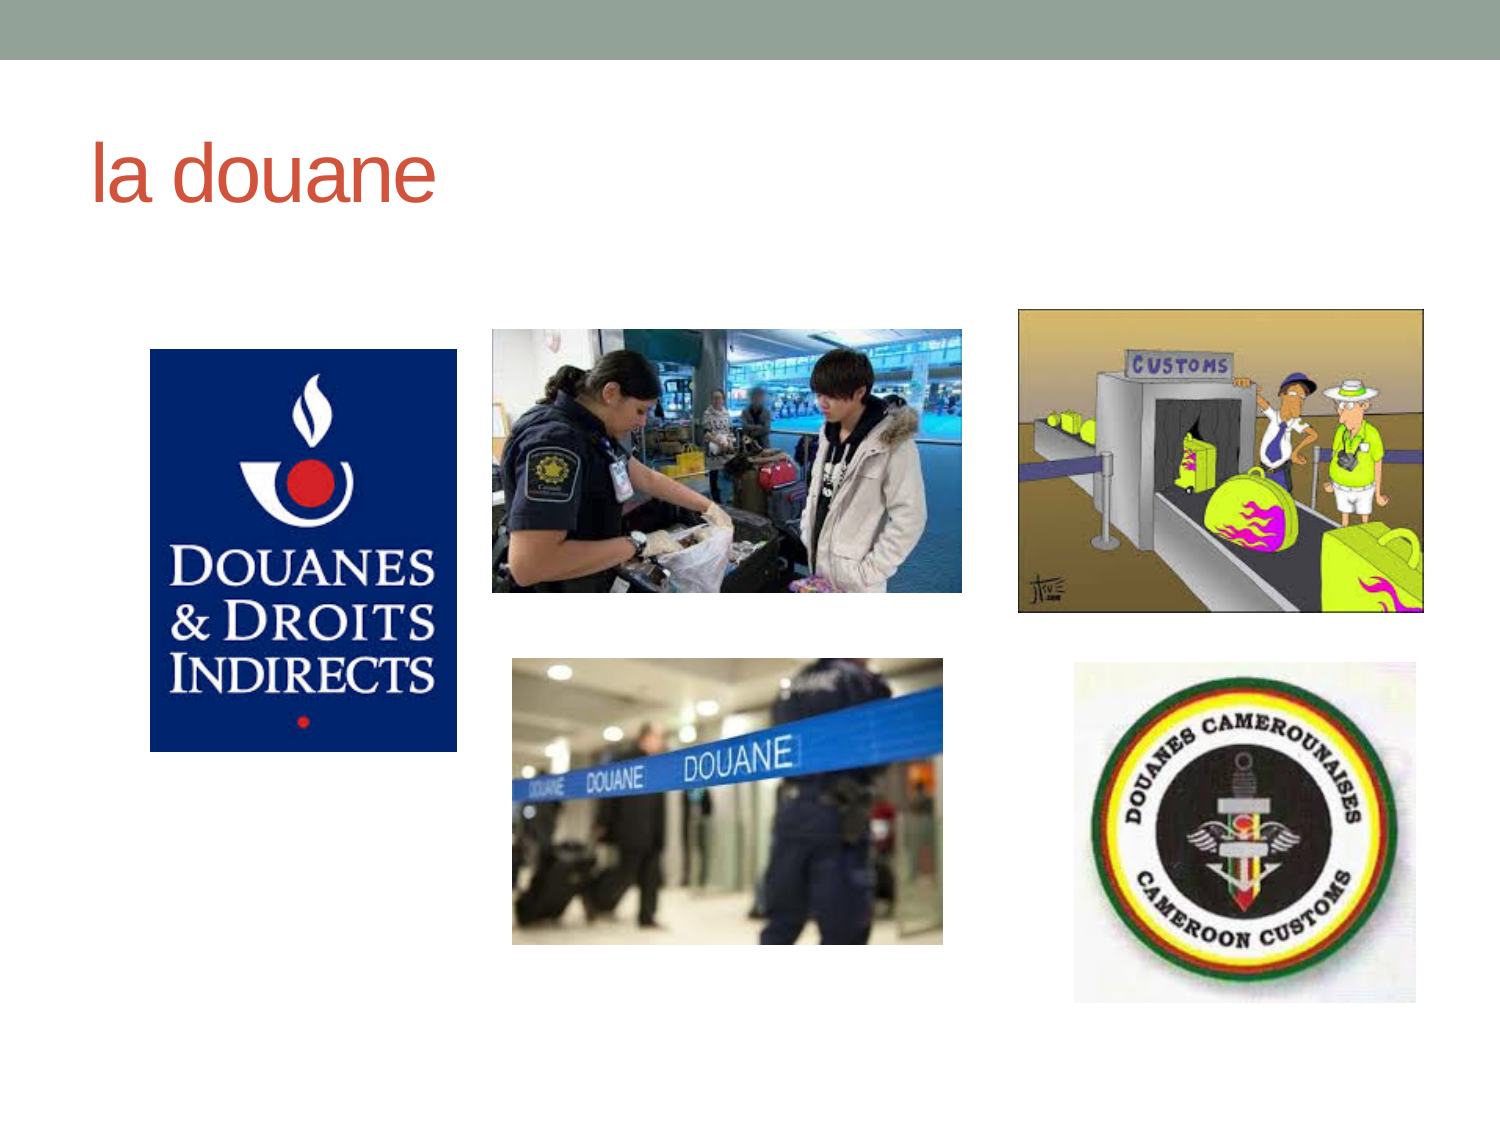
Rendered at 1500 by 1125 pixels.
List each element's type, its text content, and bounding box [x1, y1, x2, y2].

picture [512, 658, 943, 945]
title la douane [75, 87, 1425, 250]
picture [149, 349, 457, 752]
picture [1018, 309, 1424, 614]
picture [492, 329, 962, 593]
picture [1074, 662, 1416, 1004]
